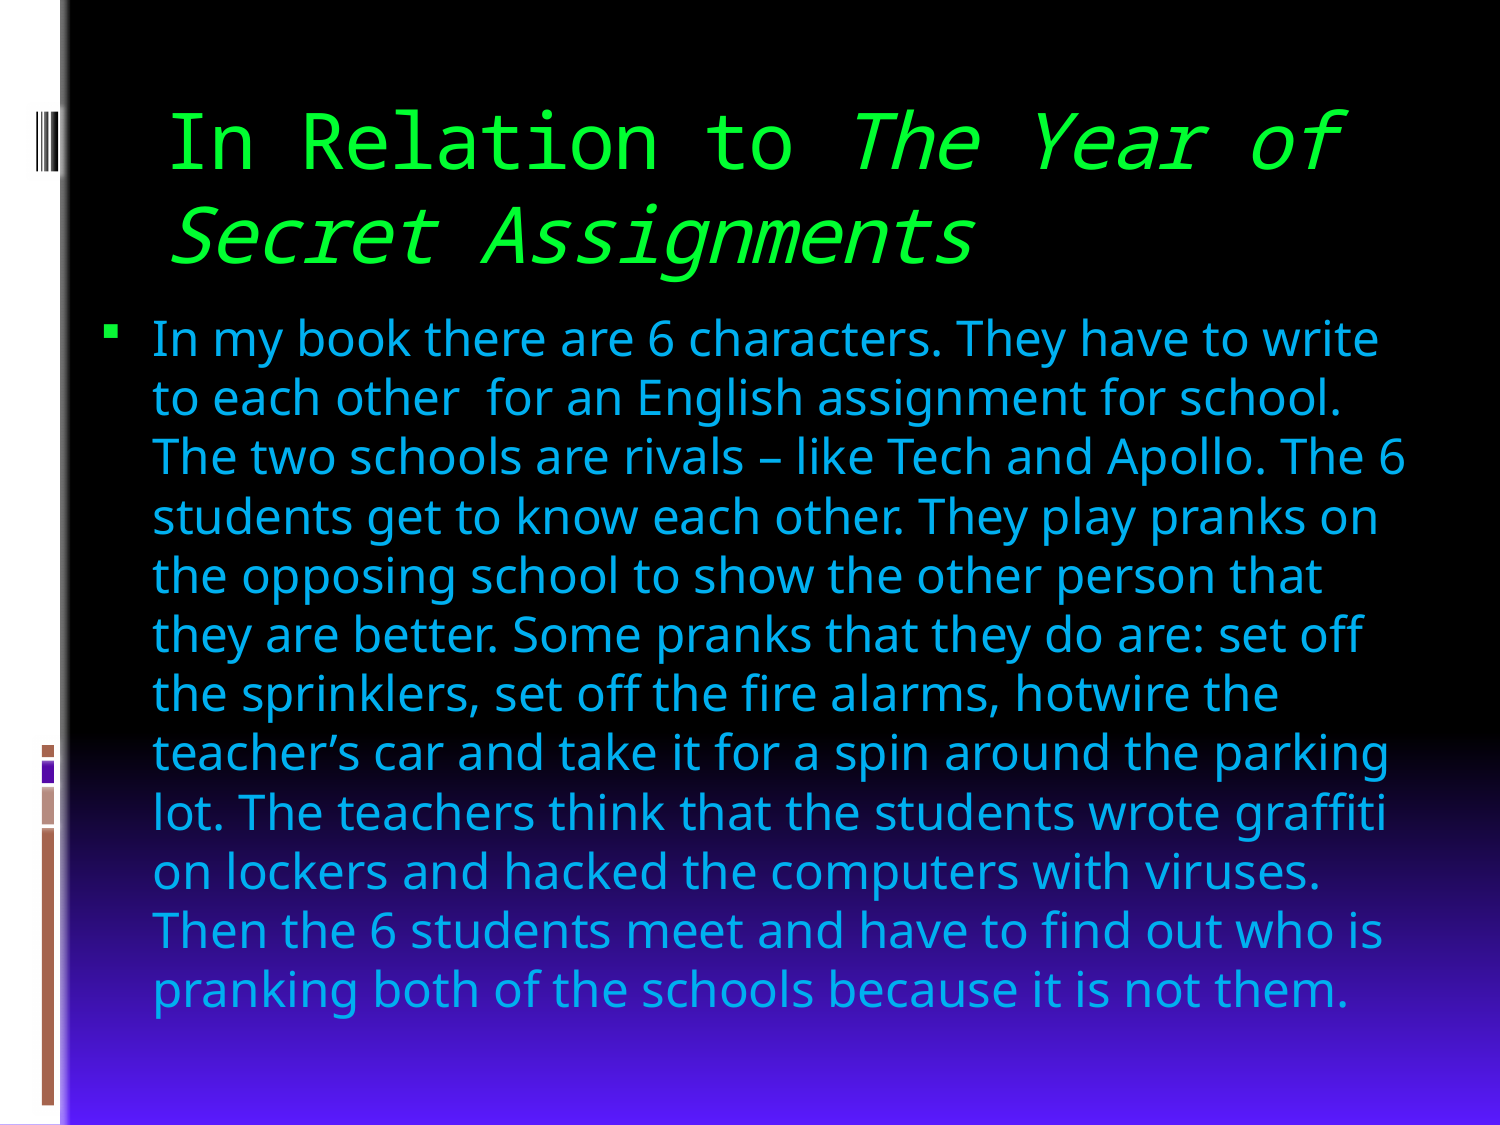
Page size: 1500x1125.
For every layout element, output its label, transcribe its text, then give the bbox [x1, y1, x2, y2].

title In Relation to The Year of Secret Assignments [150, 83, 1463, 288]
list In my book there are 6 characters. They have to write to each other for an English assignment for school. The two schools are rivals – like Tech and Apollo. The 6 students get to know each other. They play pranks on the opposing school to show the other person that they are better. Some pranks that they do are: set off the sprinklers, set off the fire alarms, hotwire the teacher’s car and take it for a spin around the parking lot. The teachers think that the students wrote graffiti on lockers and hacked the computers with viruses. Then the 6 students meet and have to find out who is pranking both of the schools because it is not them. [75, 299, 1425, 1043]
